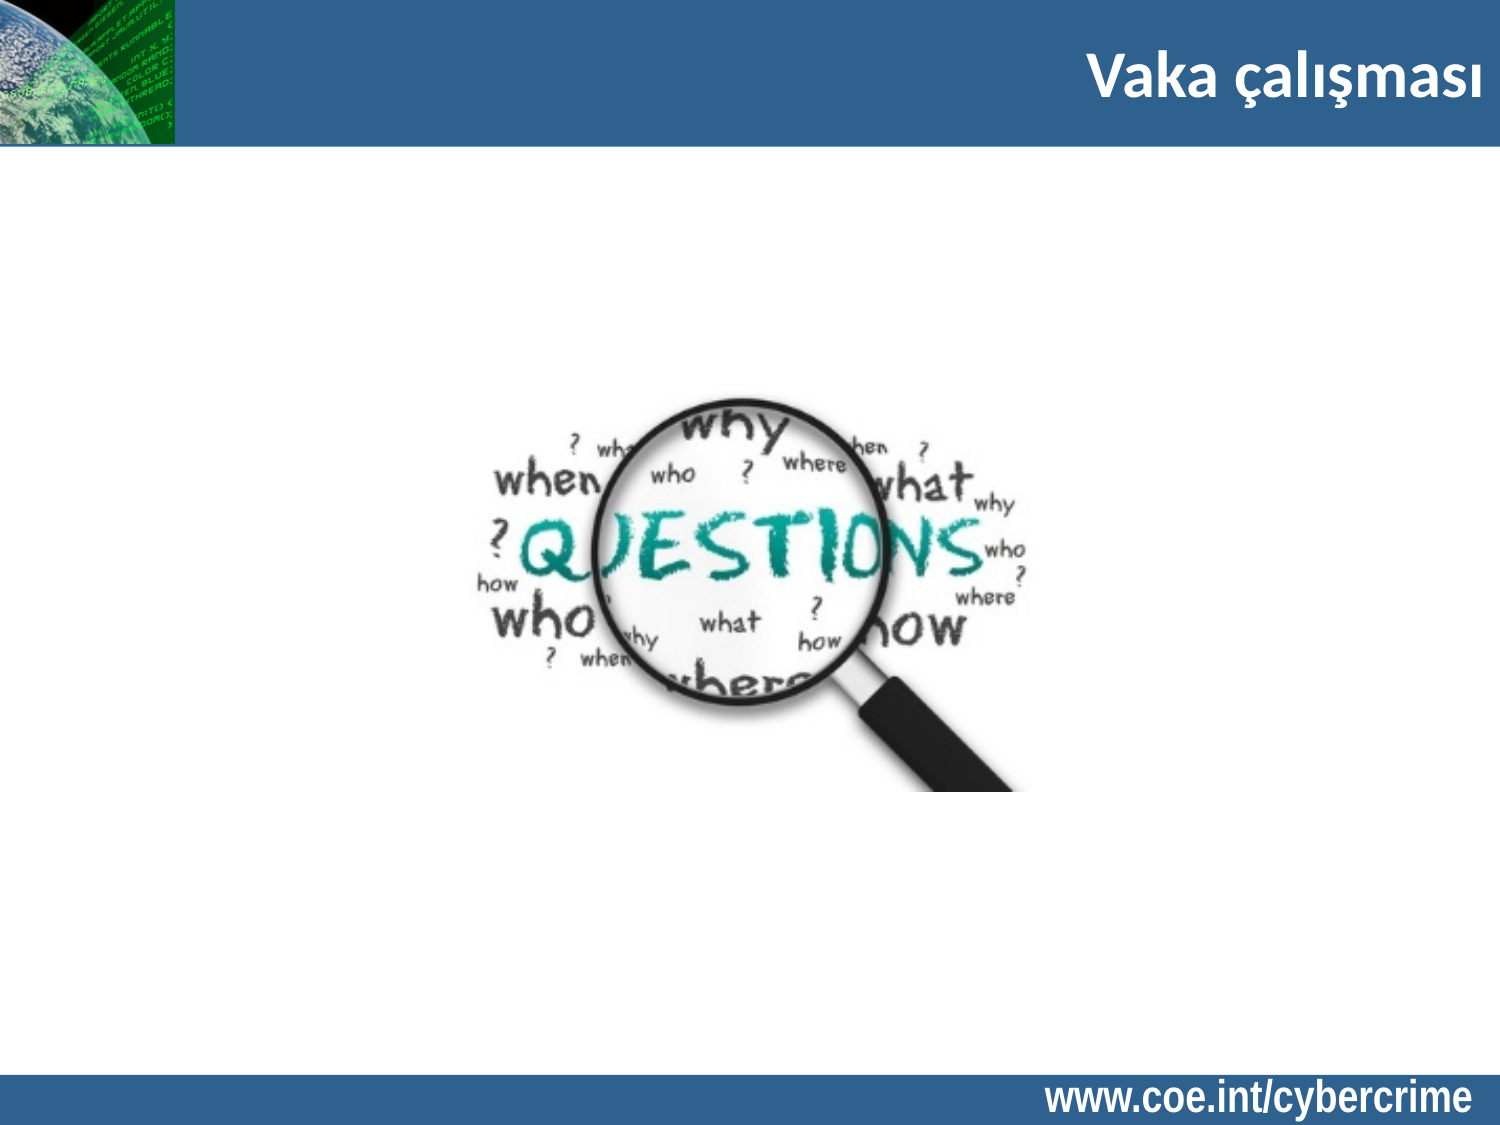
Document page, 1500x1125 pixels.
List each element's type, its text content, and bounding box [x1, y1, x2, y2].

text_box Vaka çalışması [177, 0, 1500, 149]
picture [443, 332, 1057, 793]
text_box [0, 1073, 1030, 1125]
text_box www.coe.int/cybercrime [1030, 1059, 1500, 1125]
picture [0, 0, 175, 144]
